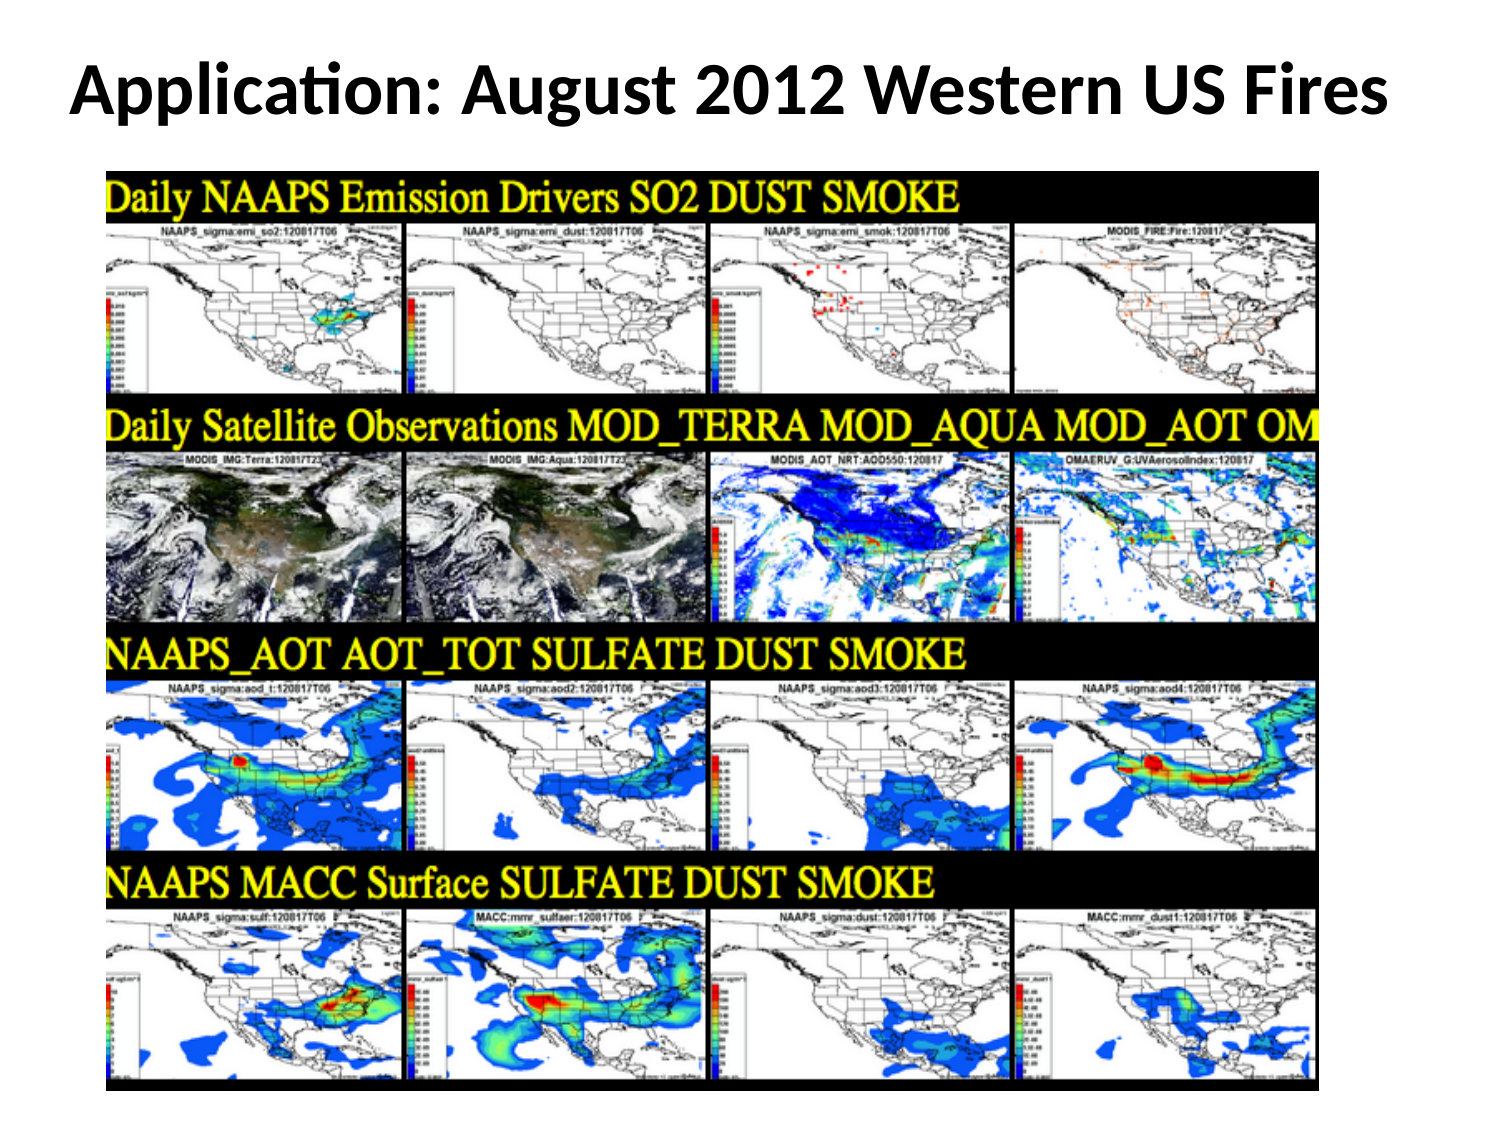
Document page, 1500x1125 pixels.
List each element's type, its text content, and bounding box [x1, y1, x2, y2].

picture [105, 171, 1319, 1091]
title Application: August 2012 Western US Fires [0, 45, 1478, 124]
